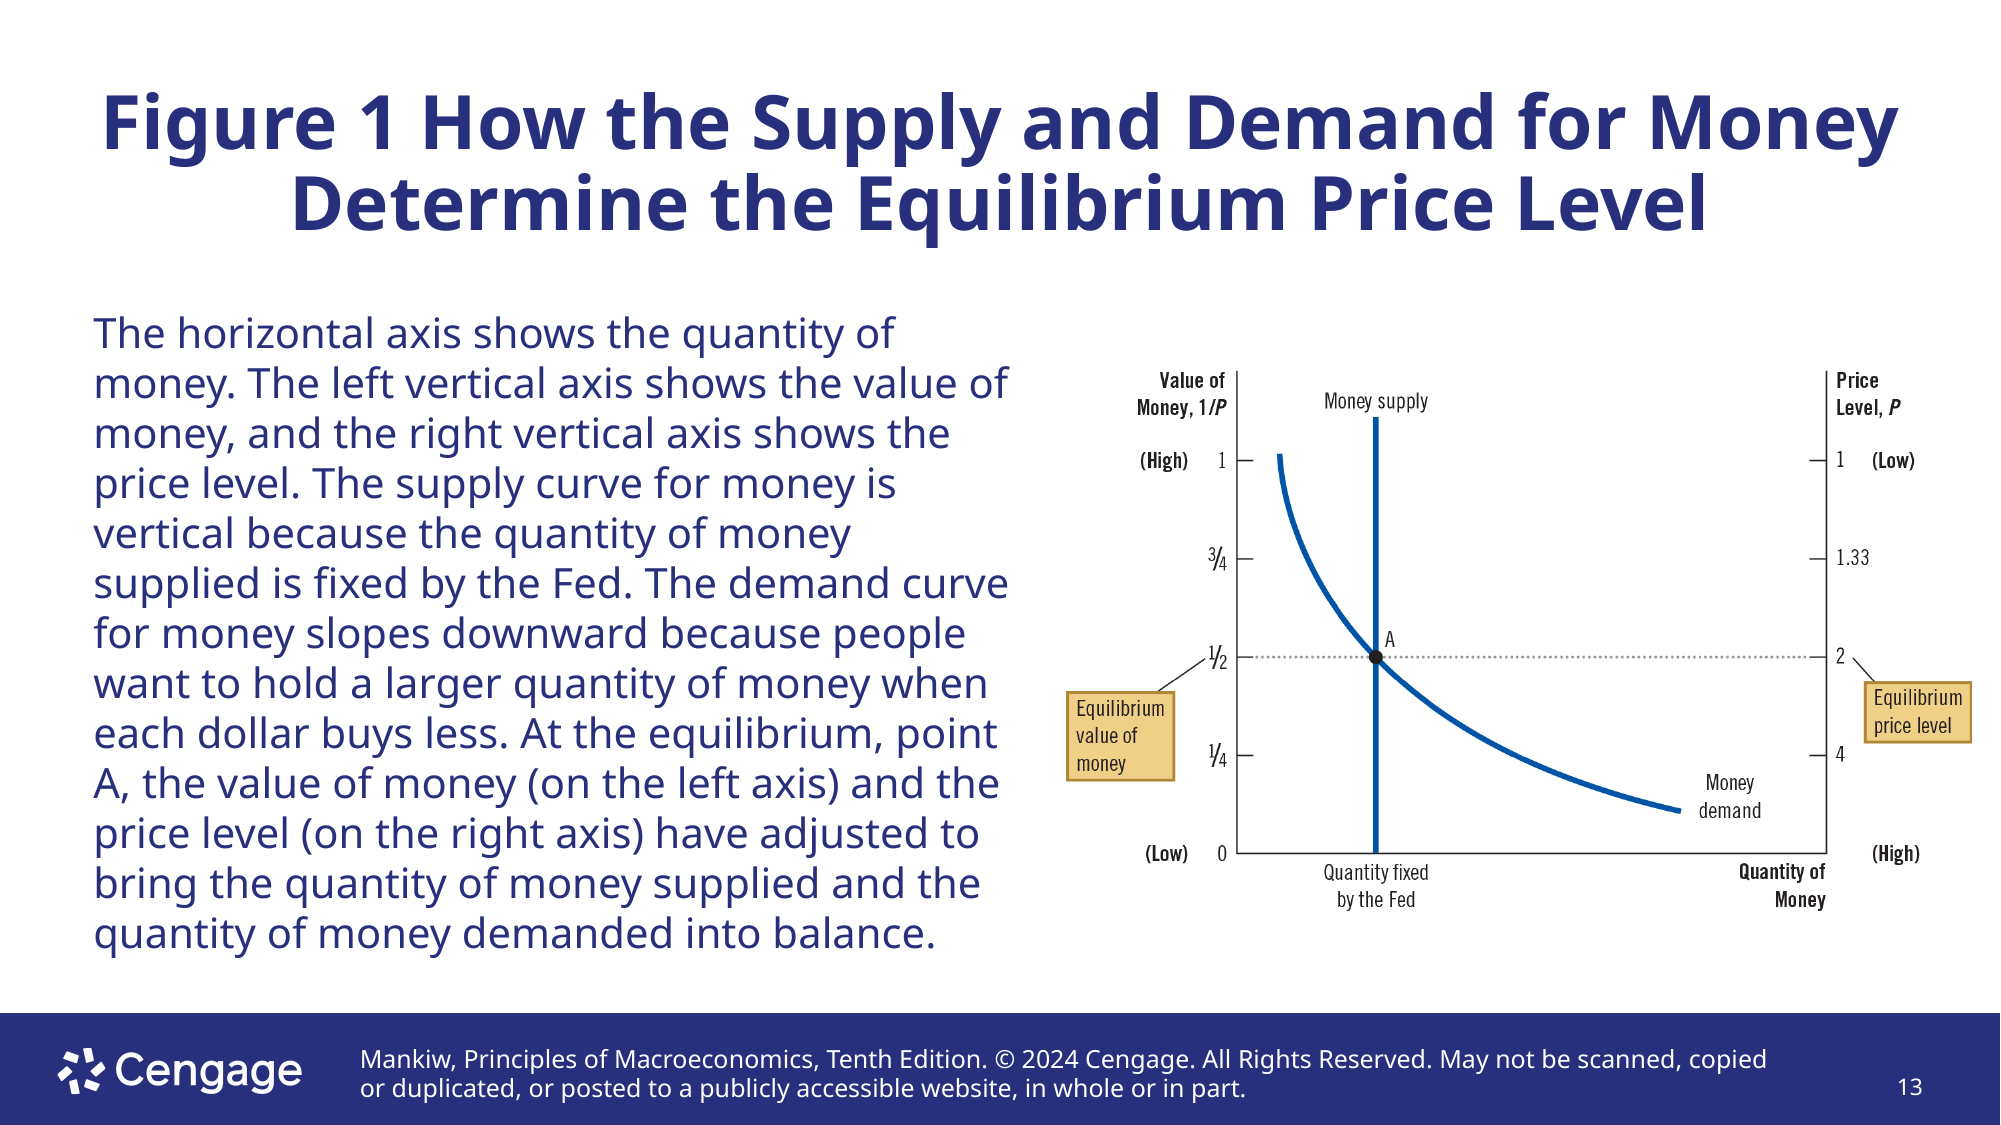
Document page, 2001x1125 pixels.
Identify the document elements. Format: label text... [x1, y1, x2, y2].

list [1066, 369, 1971, 913]
list The horizontal axis shows the quantity of money. The left vertical axis shows the value of money, and the right vertical axis shows the price level. The supply curve for money is vertical because the quantity of money supplied is fixed by the Fed. The demand curve for money slopes downward because people want to hold a larger quantity of money when each dollar buys less. At the equilibrium, point A, the value of money (on the left axis) and the price level (on the right axis) have adjusted to bring the quantity of money supplied and the quantity of money demanded into balance. [78, 299, 1036, 1014]
title Figure 1 How the Supply and Demand for Money Determine the Equilibrium Price Level [78, 77, 1923, 278]
picture [30, 1020, 329, 1122]
